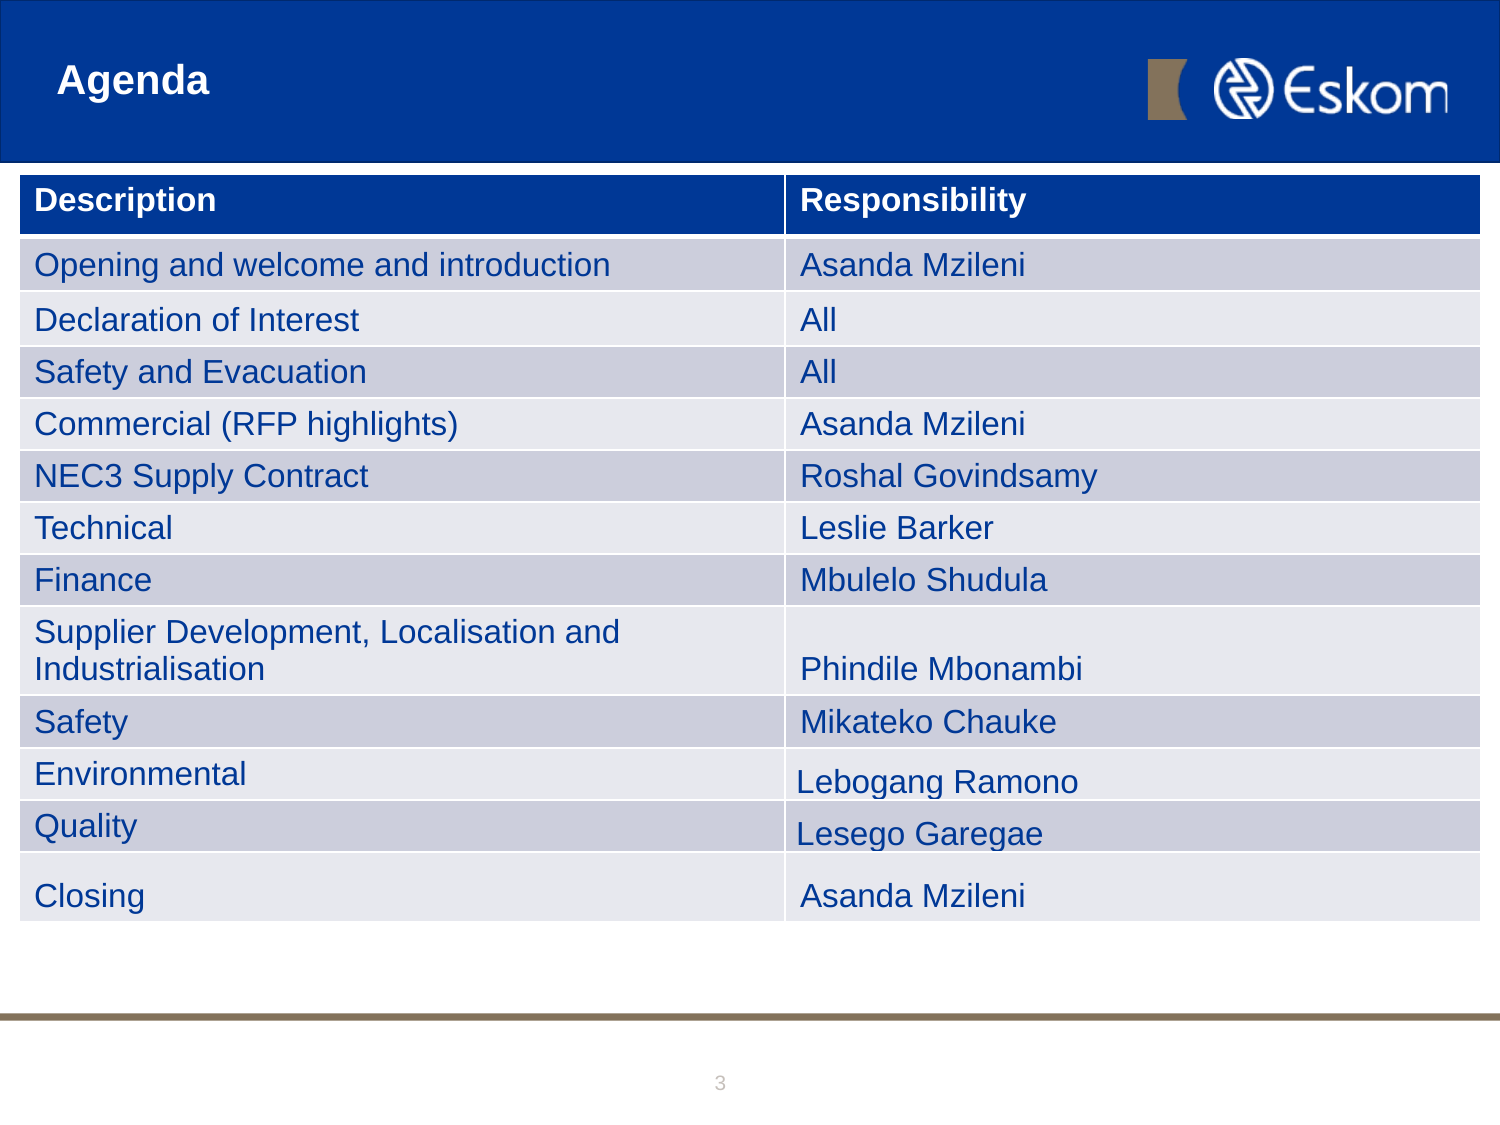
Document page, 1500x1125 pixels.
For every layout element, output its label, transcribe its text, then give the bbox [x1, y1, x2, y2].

table_cell Mikateko Chauke [786, 696, 1480, 747]
table_cell Environmental [20, 749, 784, 799]
table_header Description [20, 175, 784, 234]
table_cell All [786, 292, 1480, 345]
table_cell NEC3 Supply Contract [20, 451, 784, 501]
table_cell Lebogang Ramono [786, 749, 1480, 799]
table_cell Quality [20, 801, 784, 851]
table_cell Finance [20, 555, 784, 605]
table_cell Lesego Garegae [786, 801, 1480, 851]
table_cell Opening and welcome and introduction [20, 239, 784, 290]
table_cell Supplier Development, Localisation and Industrialisation [20, 607, 784, 694]
table_cell Technical [20, 503, 784, 553]
table_cell Mbulelo Shudula [786, 555, 1480, 605]
table_cell Asanda Mzileni [786, 239, 1480, 290]
table_cell Commercial (RFP highlights) [20, 399, 784, 449]
table_cell Safety [20, 696, 784, 747]
table_header Responsibility [786, 175, 1480, 234]
table_cell Asanda Mzileni [786, 853, 1480, 921]
table_cell Closing [20, 853, 784, 921]
table_cell Phindile Mbonambi [786, 607, 1480, 694]
table_cell Declaration of Interest [20, 292, 784, 345]
table_cell Asanda Mzileni [786, 399, 1480, 449]
slide_number 3 [643, 1058, 798, 1103]
table_cell Safety and Evacuation [20, 347, 784, 397]
title Agenda [41, 26, 1111, 136]
table_cell All [786, 347, 1480, 397]
table_cell Roshal Govindsamy [786, 451, 1480, 501]
table_cell Leslie Barker [786, 503, 1480, 553]
